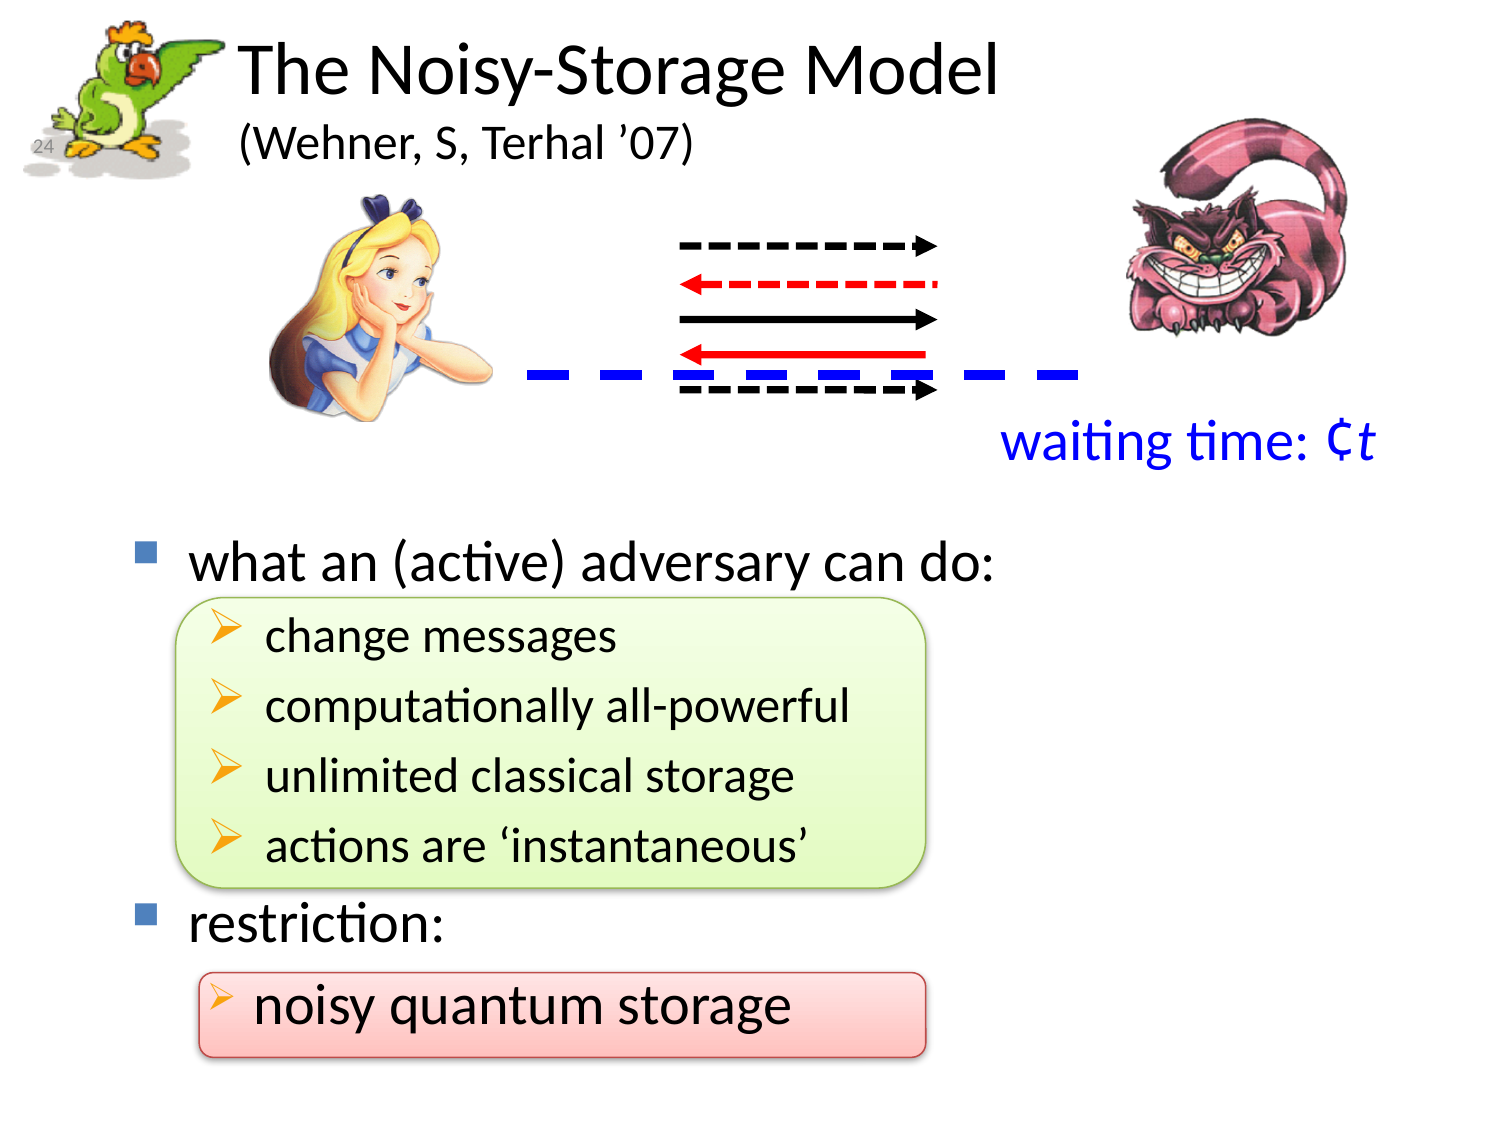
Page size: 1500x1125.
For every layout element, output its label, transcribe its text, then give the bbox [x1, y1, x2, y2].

text_box [679, 348, 926, 361]
text_box waiting time: ¢t [934, 394, 1442, 480]
list what an (active) adversary can do: change messages computationally all-powerful unlimited classical storage actions are ‘instantaneous’ restriction: noisy quantum storage [117, 515, 1102, 1090]
text_box [921, 239, 938, 253]
text_box [679, 313, 938, 326]
text_box [921, 384, 938, 397]
picture [1124, 116, 1348, 339]
text_box [679, 278, 696, 291]
picture [269, 194, 493, 423]
title The Noisy-Storage Model (Wehner, S, Terhal ’07) [222, 11, 1465, 164]
picture [23, 0, 226, 200]
